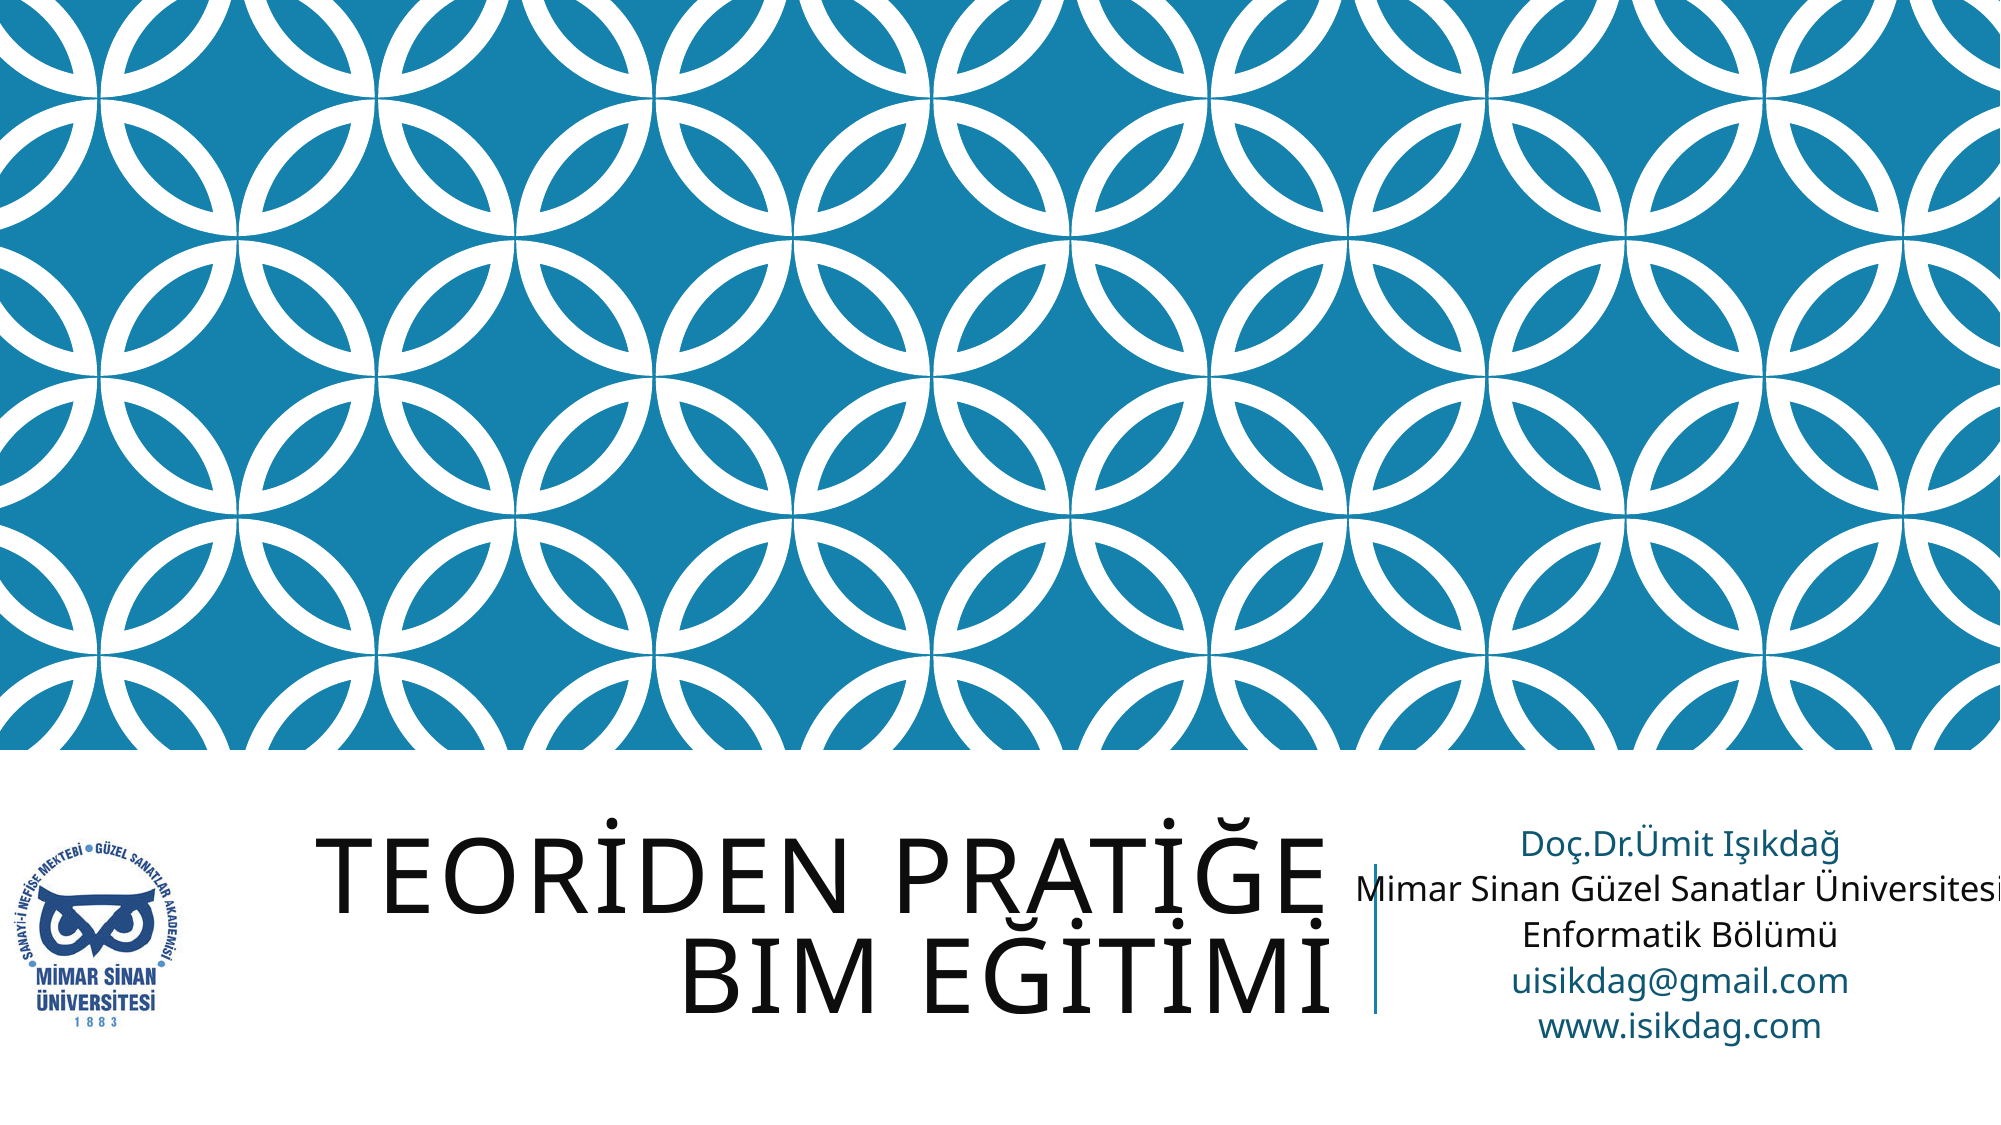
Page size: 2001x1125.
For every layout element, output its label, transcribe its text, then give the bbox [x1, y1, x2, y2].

text_box Doç.Dr.Ümit Işıkdağ Mimar Sinan Güzel Sanatlar Üniversitesi Enformatik Bölümü uisikdag@gmail.com www.isikdag.com [1336, 797, 2000, 1070]
title Teoriden pratiĞe BIM eğitimi [75, 813, 1336, 1054]
picture [0, 838, 191, 1029]
